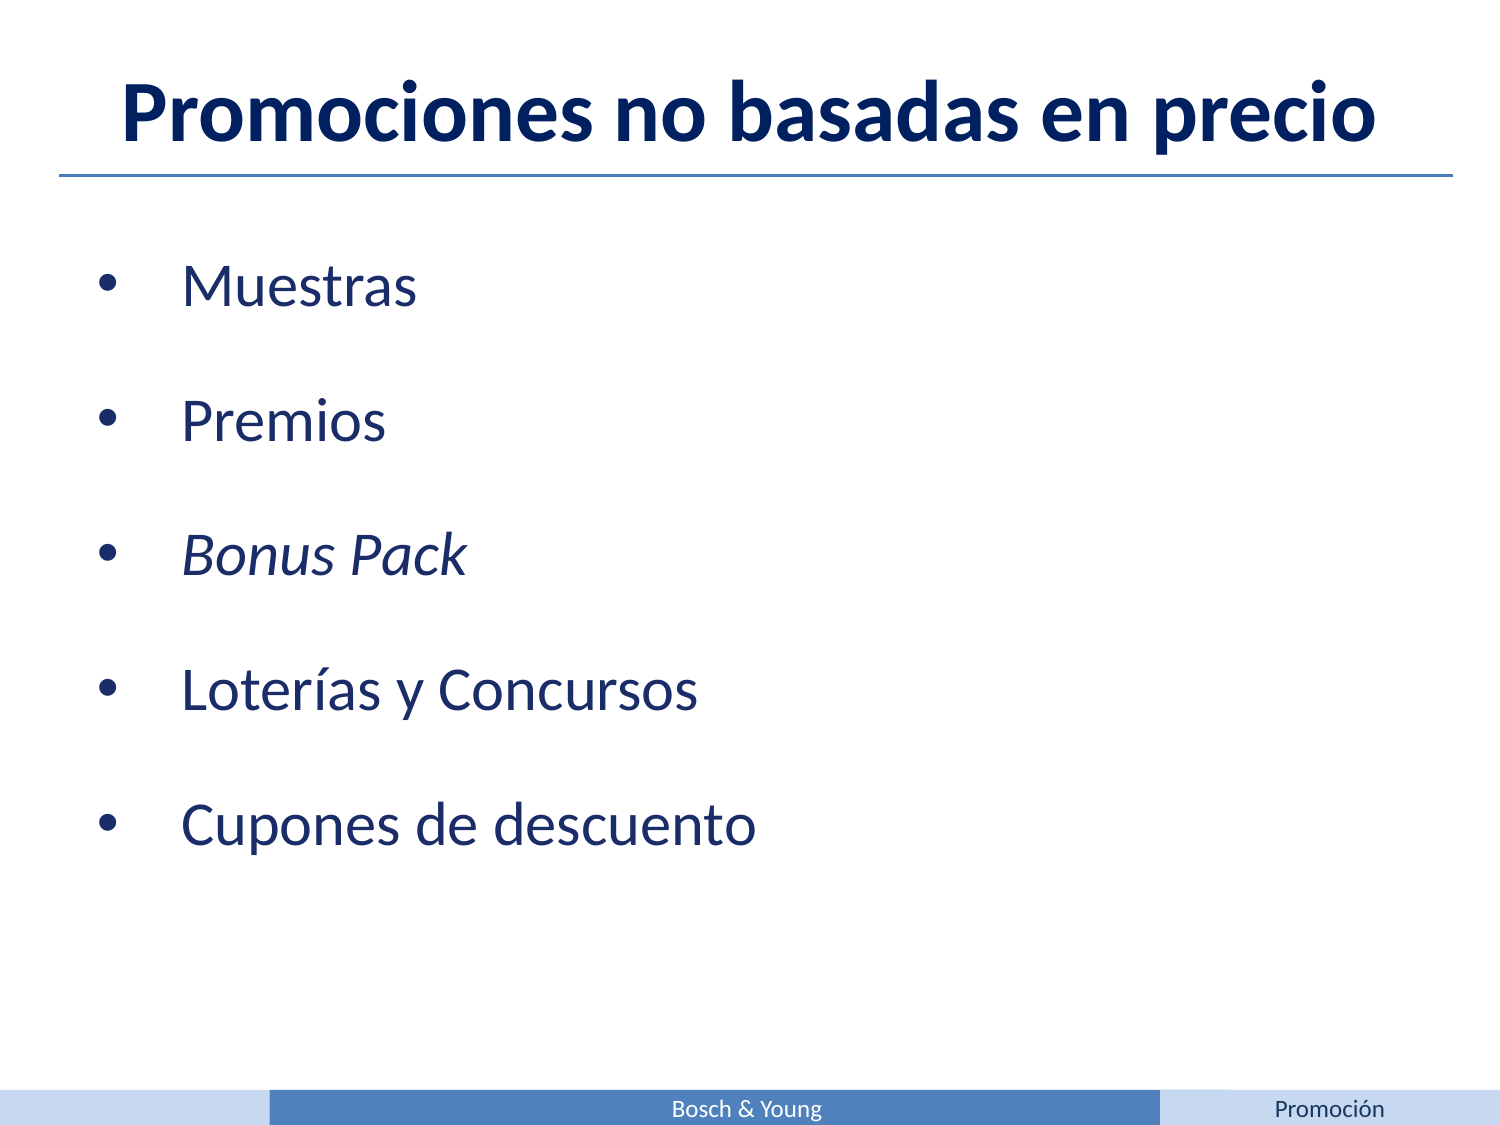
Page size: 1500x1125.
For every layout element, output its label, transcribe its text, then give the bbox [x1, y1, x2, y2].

text_box Muestras Premios Bonus Pack Loterías y Concursos Cupones de descuento [82, 244, 1395, 867]
text_box [0, 1088, 272, 1125]
text_box Promociones no basadas en precio [35, 46, 1465, 167]
text_box Promoción [1158, 1088, 1500, 1125]
text_box Bosch & Young [272, 1088, 1158, 1125]
